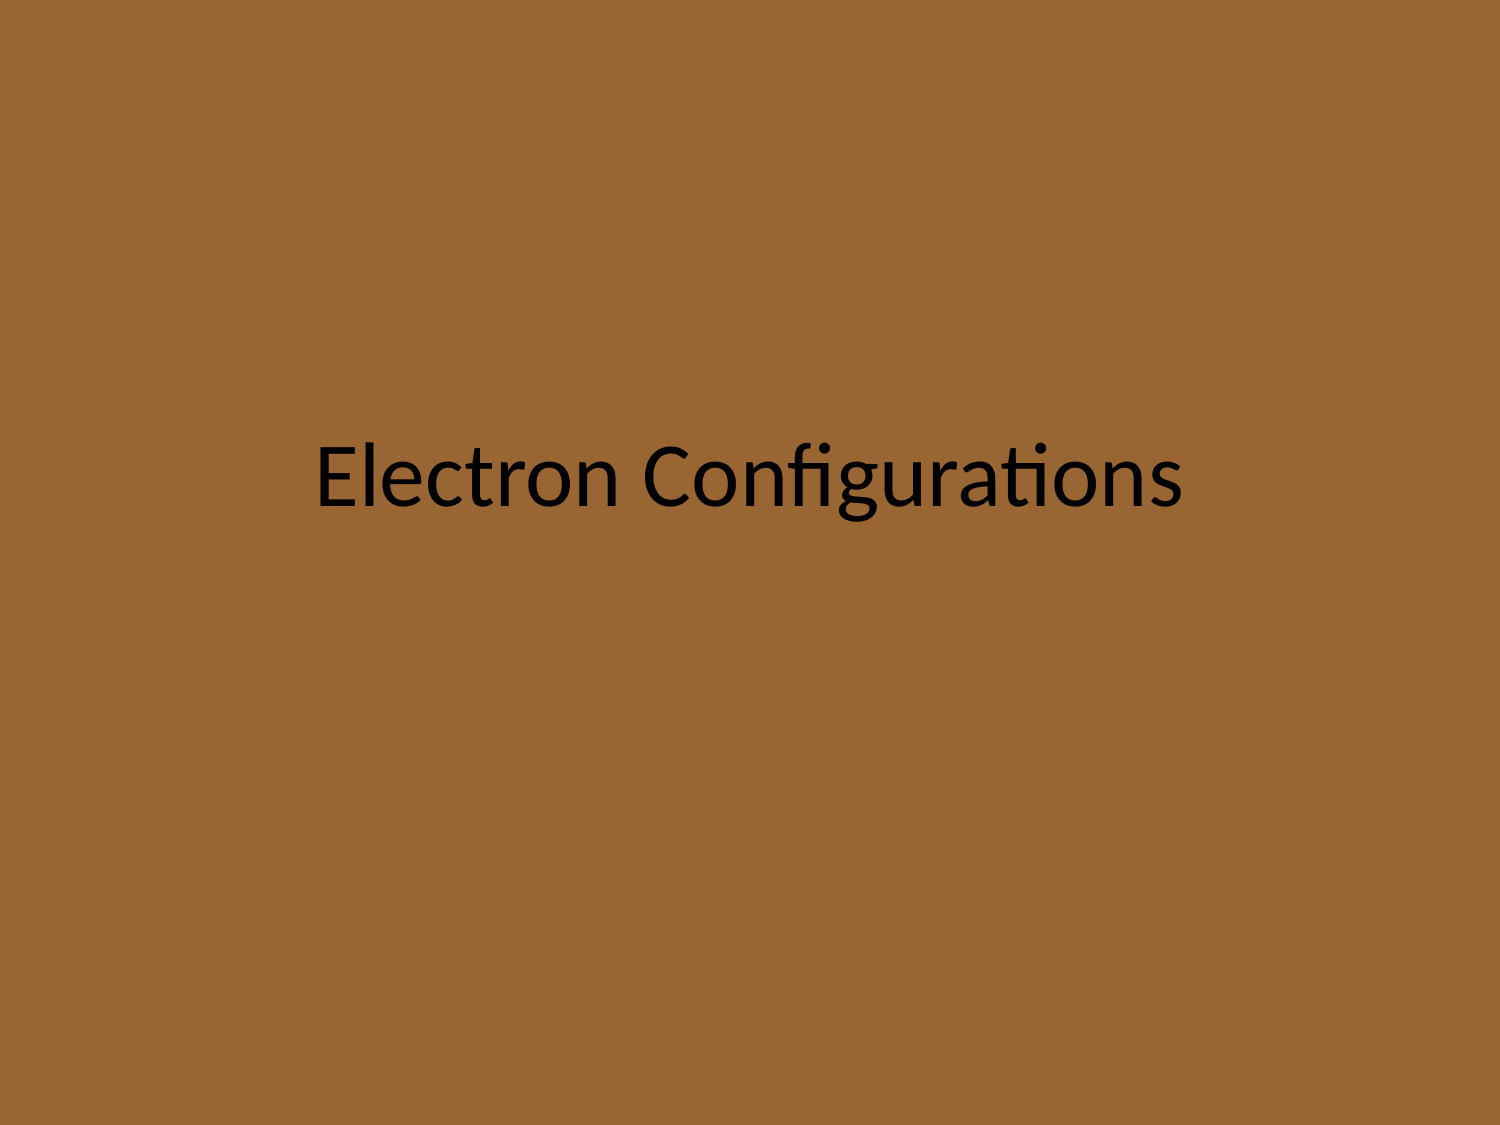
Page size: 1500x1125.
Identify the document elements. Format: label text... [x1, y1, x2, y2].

title Electron Configurations [112, 349, 1388, 591]
